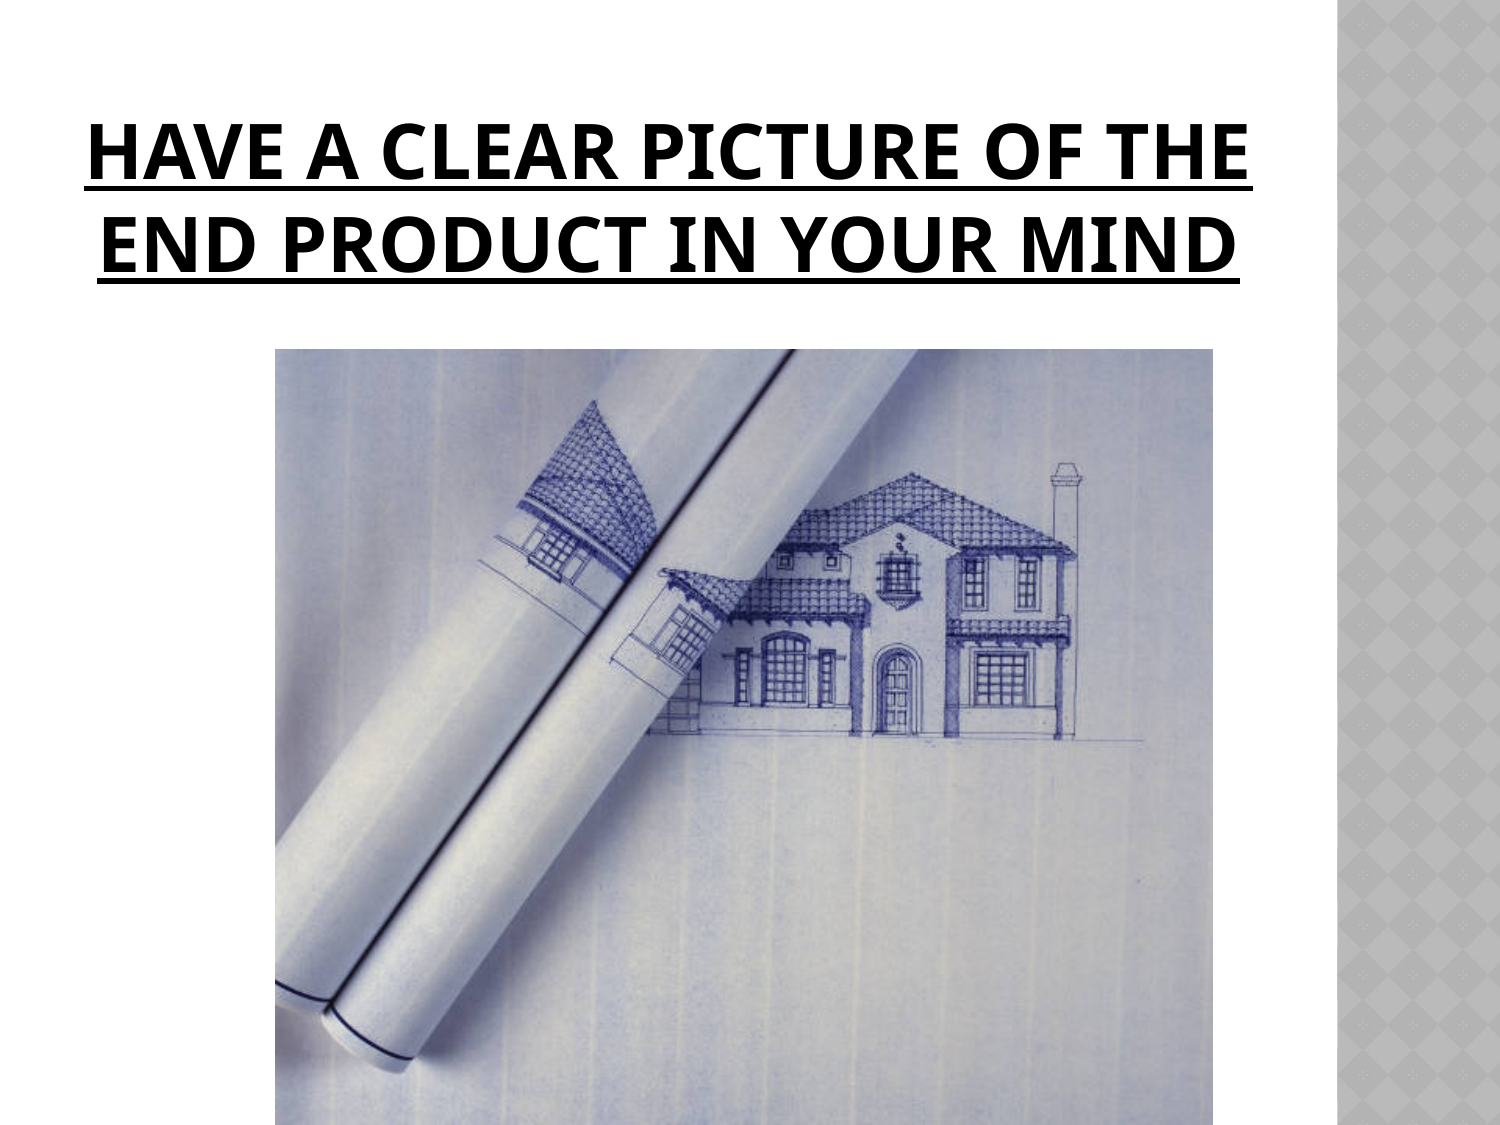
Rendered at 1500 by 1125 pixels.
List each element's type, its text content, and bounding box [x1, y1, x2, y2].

picture [274, 349, 1213, 1125]
title Have a clear picture of the end product in your mind [75, 99, 1263, 288]
